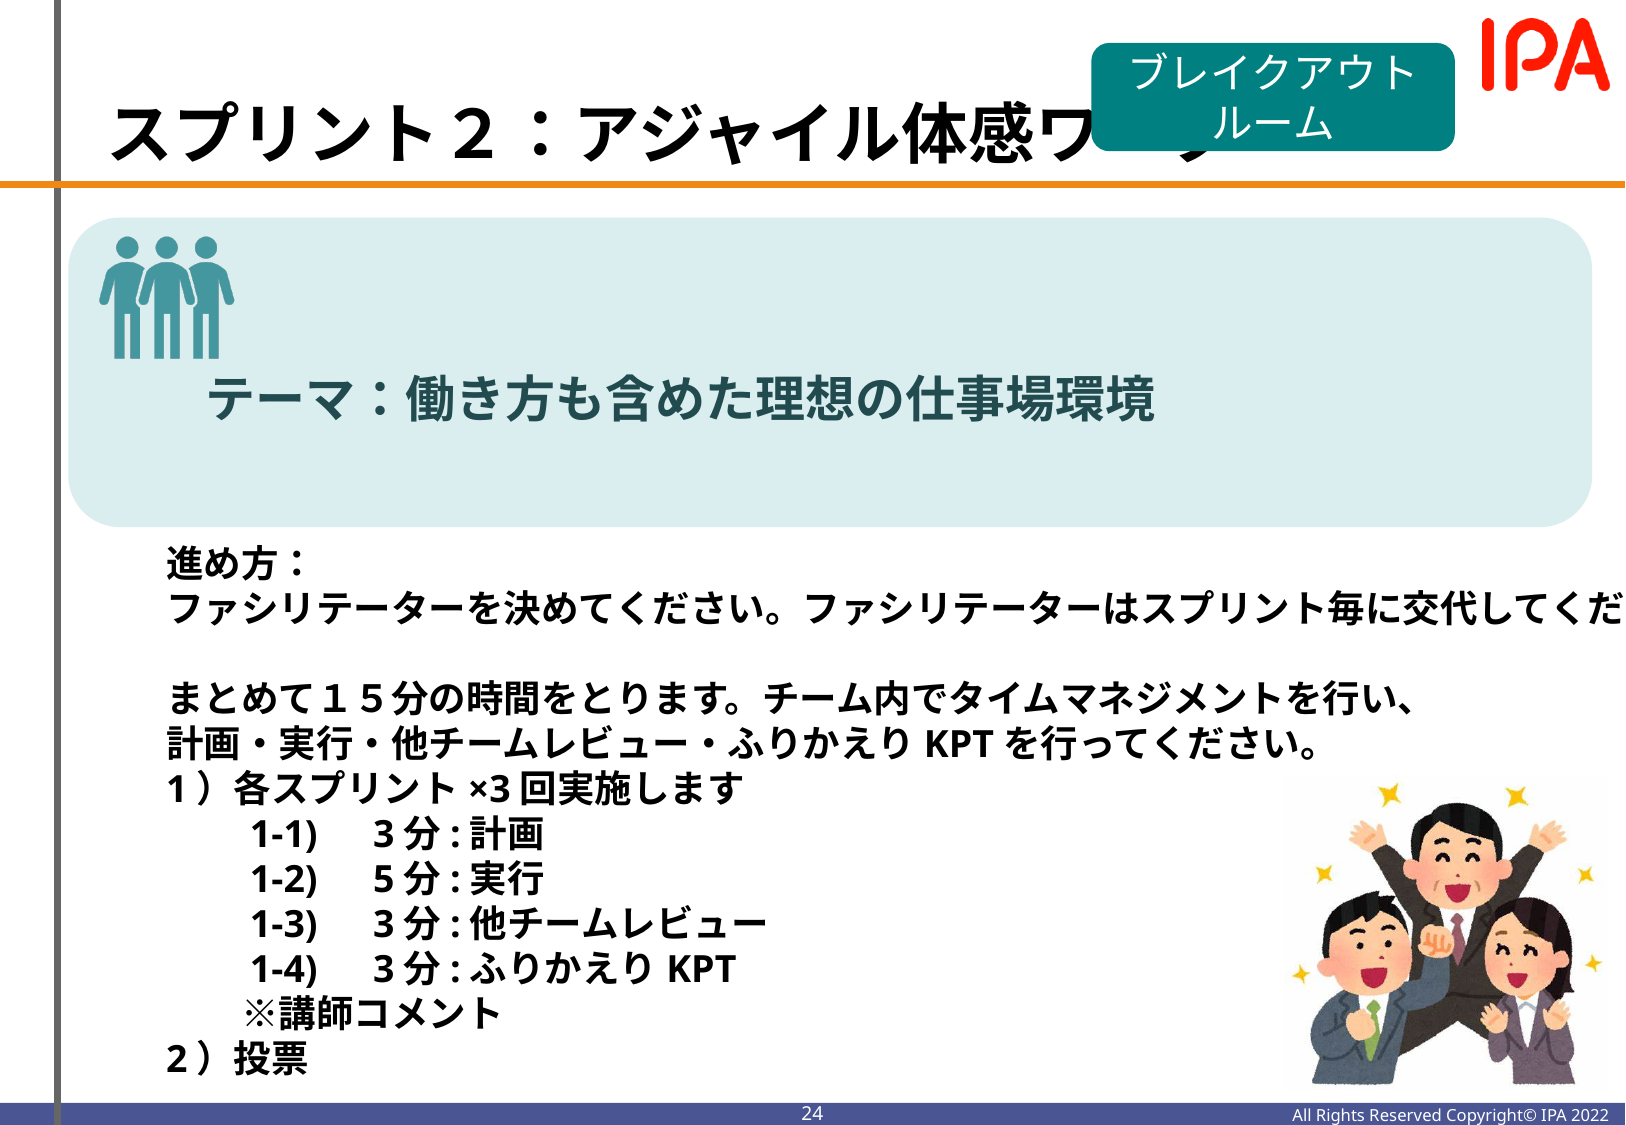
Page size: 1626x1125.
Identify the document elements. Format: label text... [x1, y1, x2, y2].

text_box ブレイクアウトルーム [1091, 42, 1455, 152]
text_box 23 [756, 1094, 869, 1125]
picture [1284, 774, 1609, 1090]
text_box テーマ：働き方も含めた理想の仕事場環境 [190, 359, 341, 510]
text_box 進め方： ファシリテーターを決めてください。ファシリテーターはスプリント毎に交代してください。 まとめて１５分の時間をとります。チーム内でタイムマネジメントを行い、 計画・実行・他チームレビュー・ふりかえりKPTを行ってください。 1）各スプリント×3回実施します 1-1) 3分:計画 1-2) 5分:実行 1-3) 3分:他チームレビュー 1-4) 3分:ふりかえりKPT ※講師コメント 2）投票 [150, 532, 1175, 1096]
picture [91, 222, 243, 373]
text_box [68, 217, 1593, 528]
picture [1482, 18, 1610, 91]
text_box All Rights Reserved Copyright© IPA 2022 [1225, 1097, 1625, 1125]
text_box スプリント２：アジャイル体感ワーク [91, 84, 529, 167]
